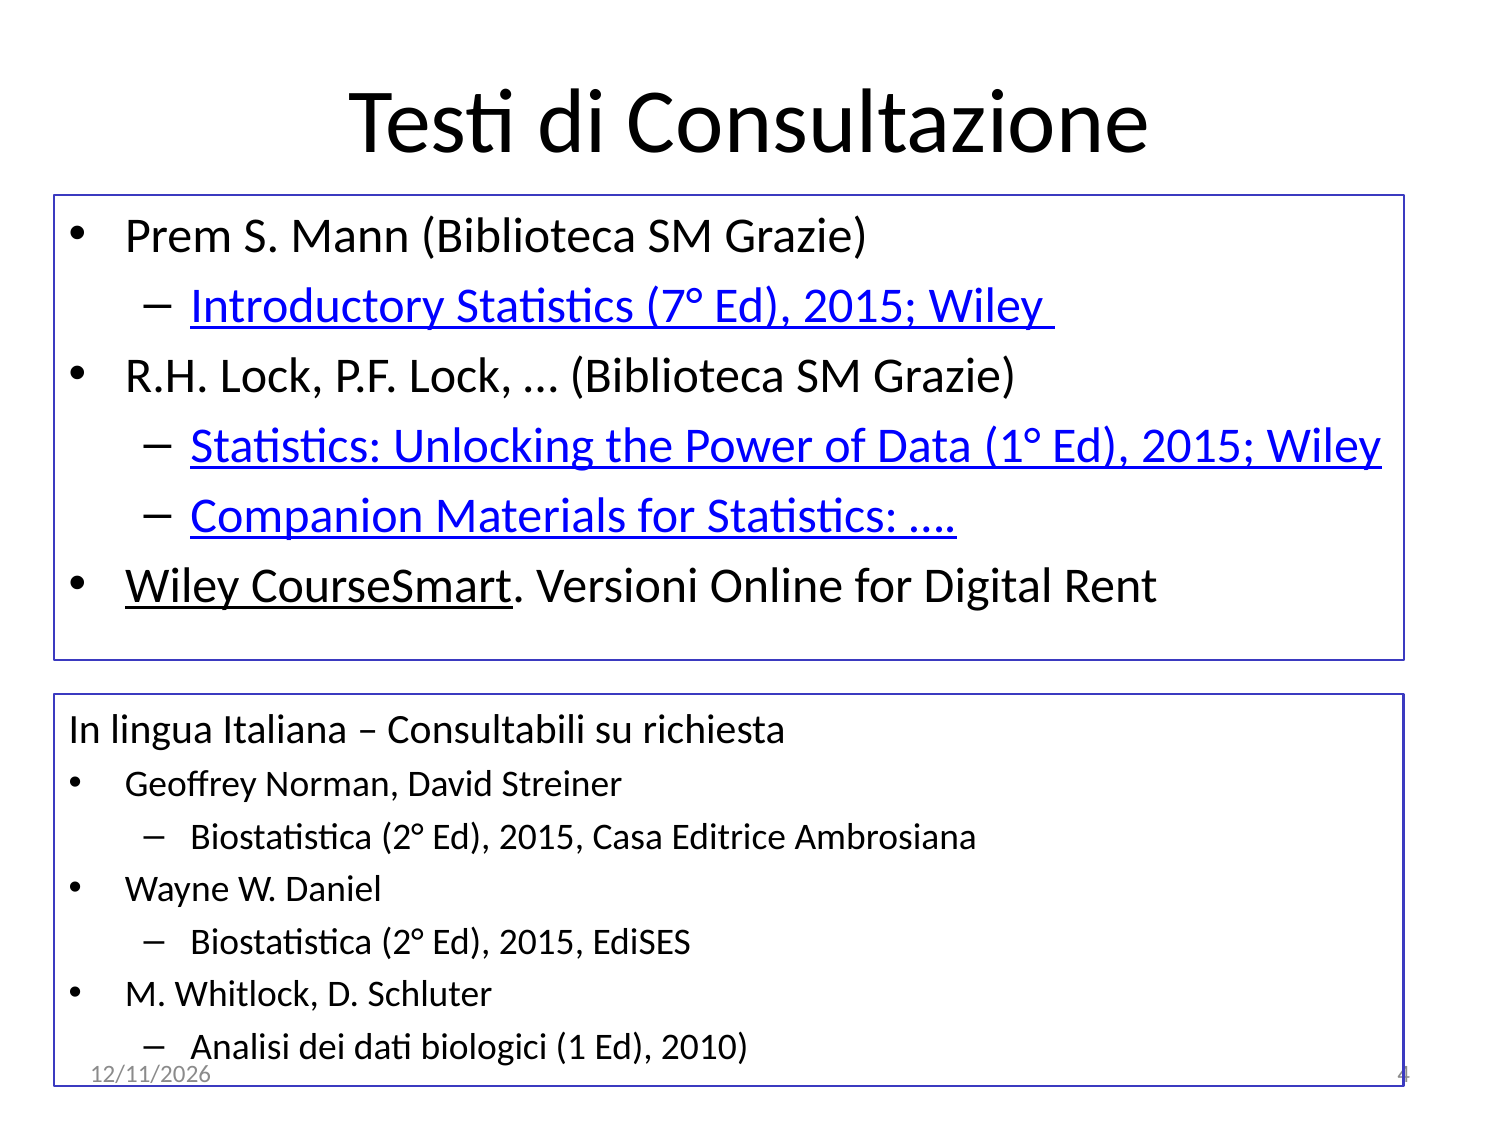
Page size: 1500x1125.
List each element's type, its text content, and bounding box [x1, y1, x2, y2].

text_box In lingua Italiana – Consultabili su richiesta Geoffrey Norman, David Streiner Biostatistica (2° Ed), 2015, Casa Editrice Ambrosiana Wayne W. Daniel Biostatistica (2° Ed), 2015, EdiSES M. Whitlock, D. Schluter Analisi dei dati biologici (1 Ed), 2010) [53, 694, 1404, 1086]
list Prem S. Mann (Biblioteca SM Grazie) Introductory Statistics (7° Ed), 2015; Wiley R.H. Lock, P.F. Lock, … (Biblioteca SM Grazie) Statistics: Unlocking the Power of Data (1° Ed), 2015; Wiley Companion Materials for Statistics: …. Wiley CourseSmart. Versioni Online for Digital Rent [53, 194, 1404, 660]
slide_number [75, 1042, 425, 1103]
title Testi di Consultazione [75, 45, 1425, 187]
slide_number 4 [1074, 1042, 1425, 1103]
